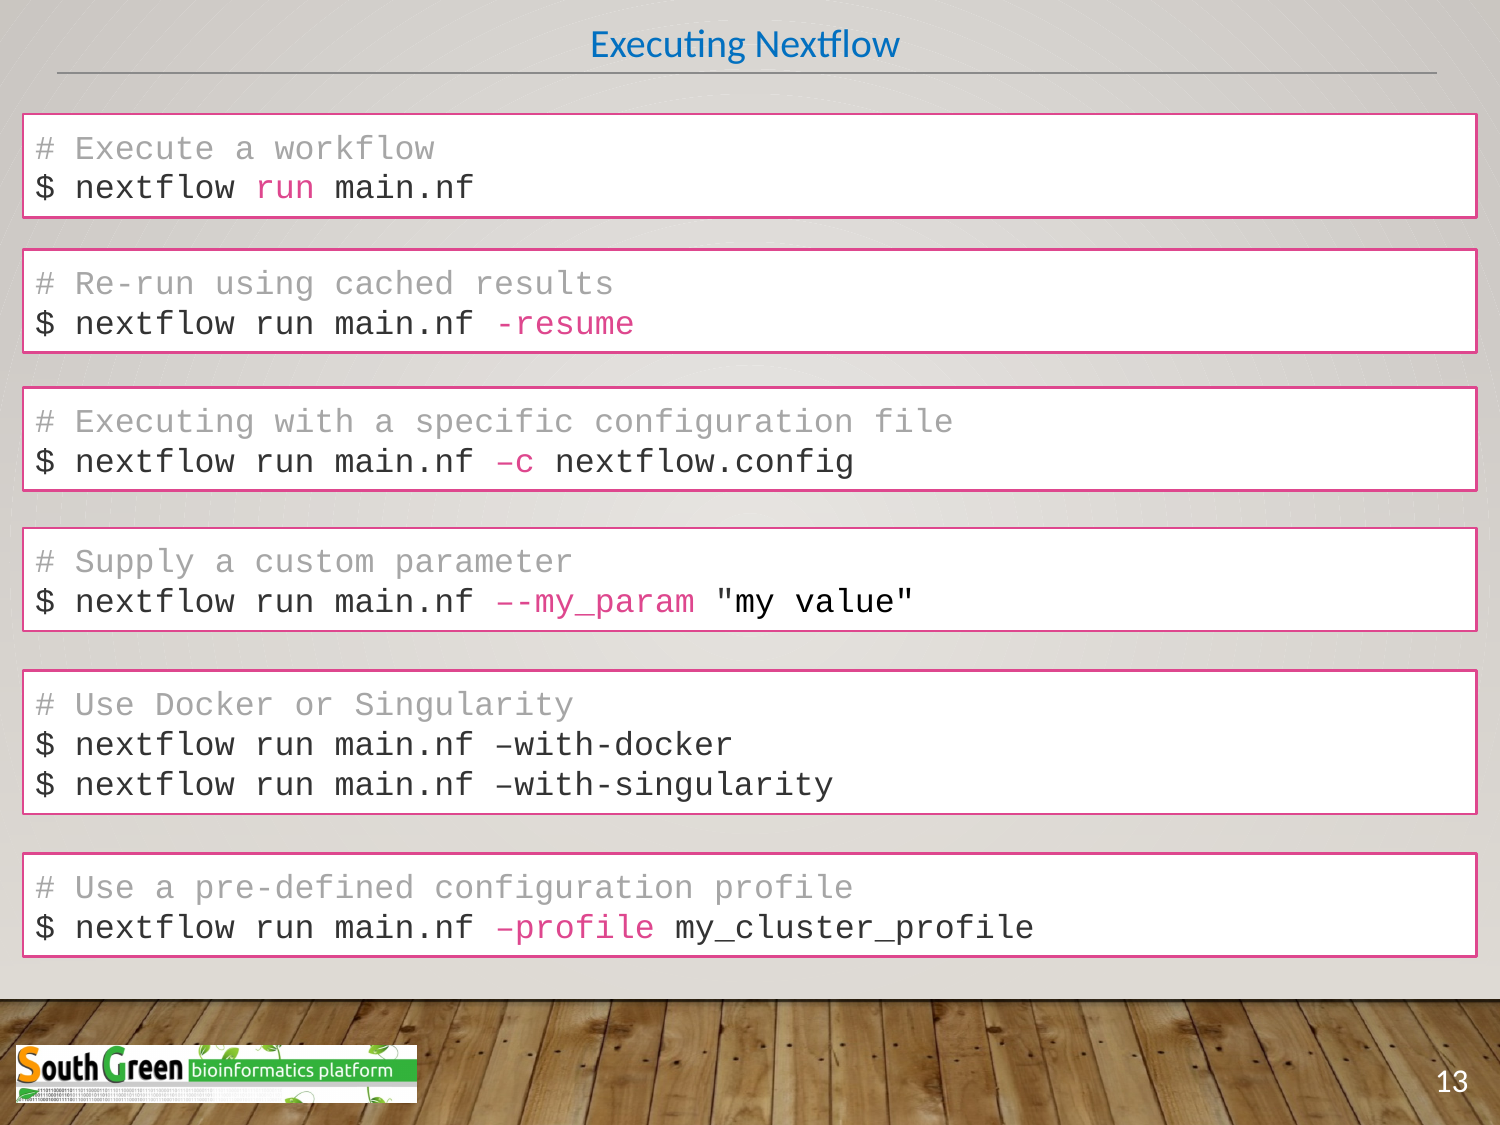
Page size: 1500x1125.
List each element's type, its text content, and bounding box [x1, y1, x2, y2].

text_box # Supply a custom parameter $ nextflow run main.nf –-my_param "my value" [22, 527, 1478, 632]
text_box # Use a pre-defined configuration profile $ nextflow run main.nf –profile my_cluster_profile [22, 852, 1478, 958]
text_box # Re-run using cached results $ nextflow run main.nf -resume [22, 248, 1478, 354]
text_box # Use Docker or Singularity $ nextflow run main.nf –with-docker $ nextflow run main.nf –with-singularity [22, 669, 1478, 815]
list Executing Nextflow [0, 0, 1500, 73]
text_box # Executing with a specific configuration file $ nextflow run main.nf –c nextflow.config [22, 386, 1478, 492]
picture [0, 999, 1500, 1125]
text_box # Execute a workflow $ nextflow run main.nf [22, 113, 1478, 219]
slide_number 13 [1369, 1051, 1484, 1105]
